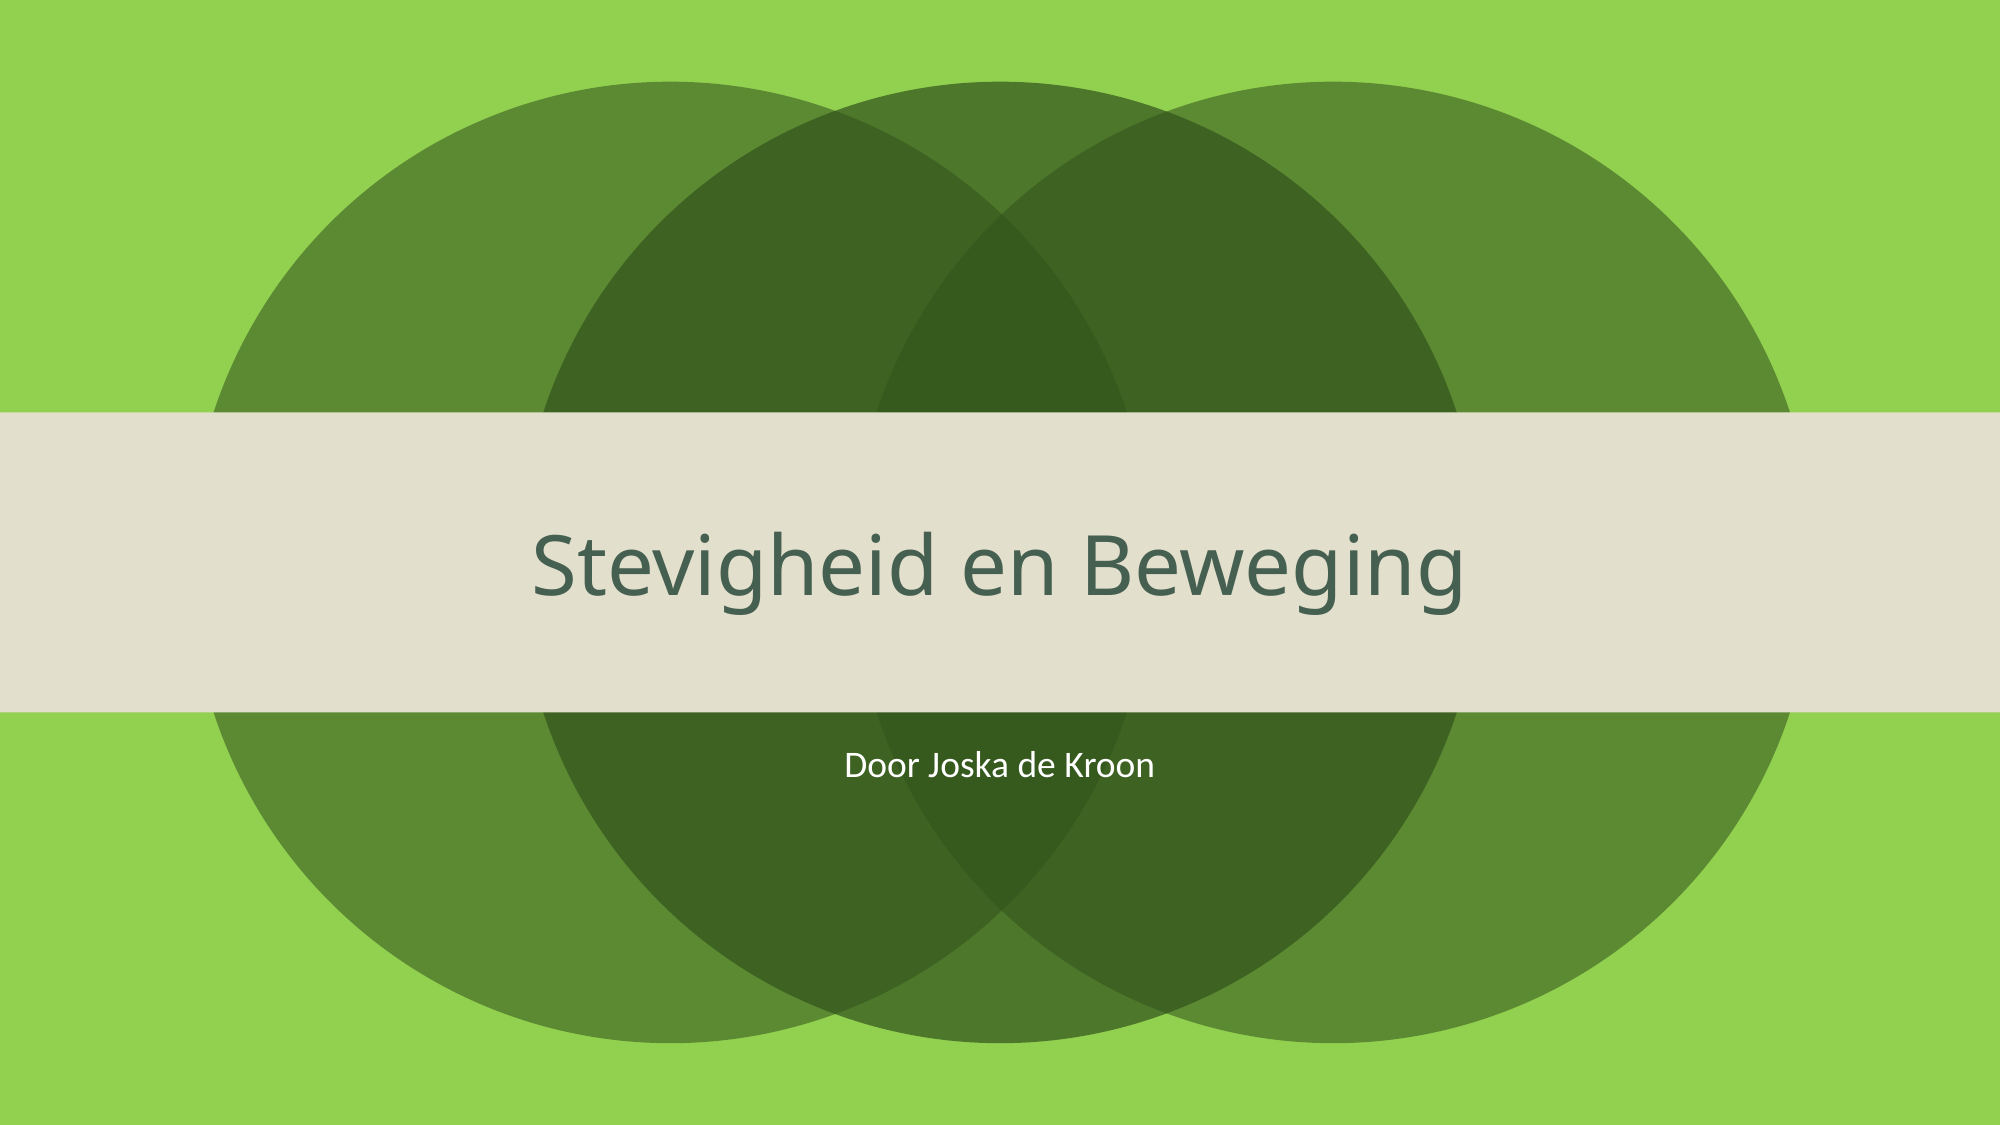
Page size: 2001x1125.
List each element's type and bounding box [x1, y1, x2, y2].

text_box [1814, 411, 2000, 713]
text_box [189, 81, 1814, 1044]
text_box [0, 411, 189, 713]
